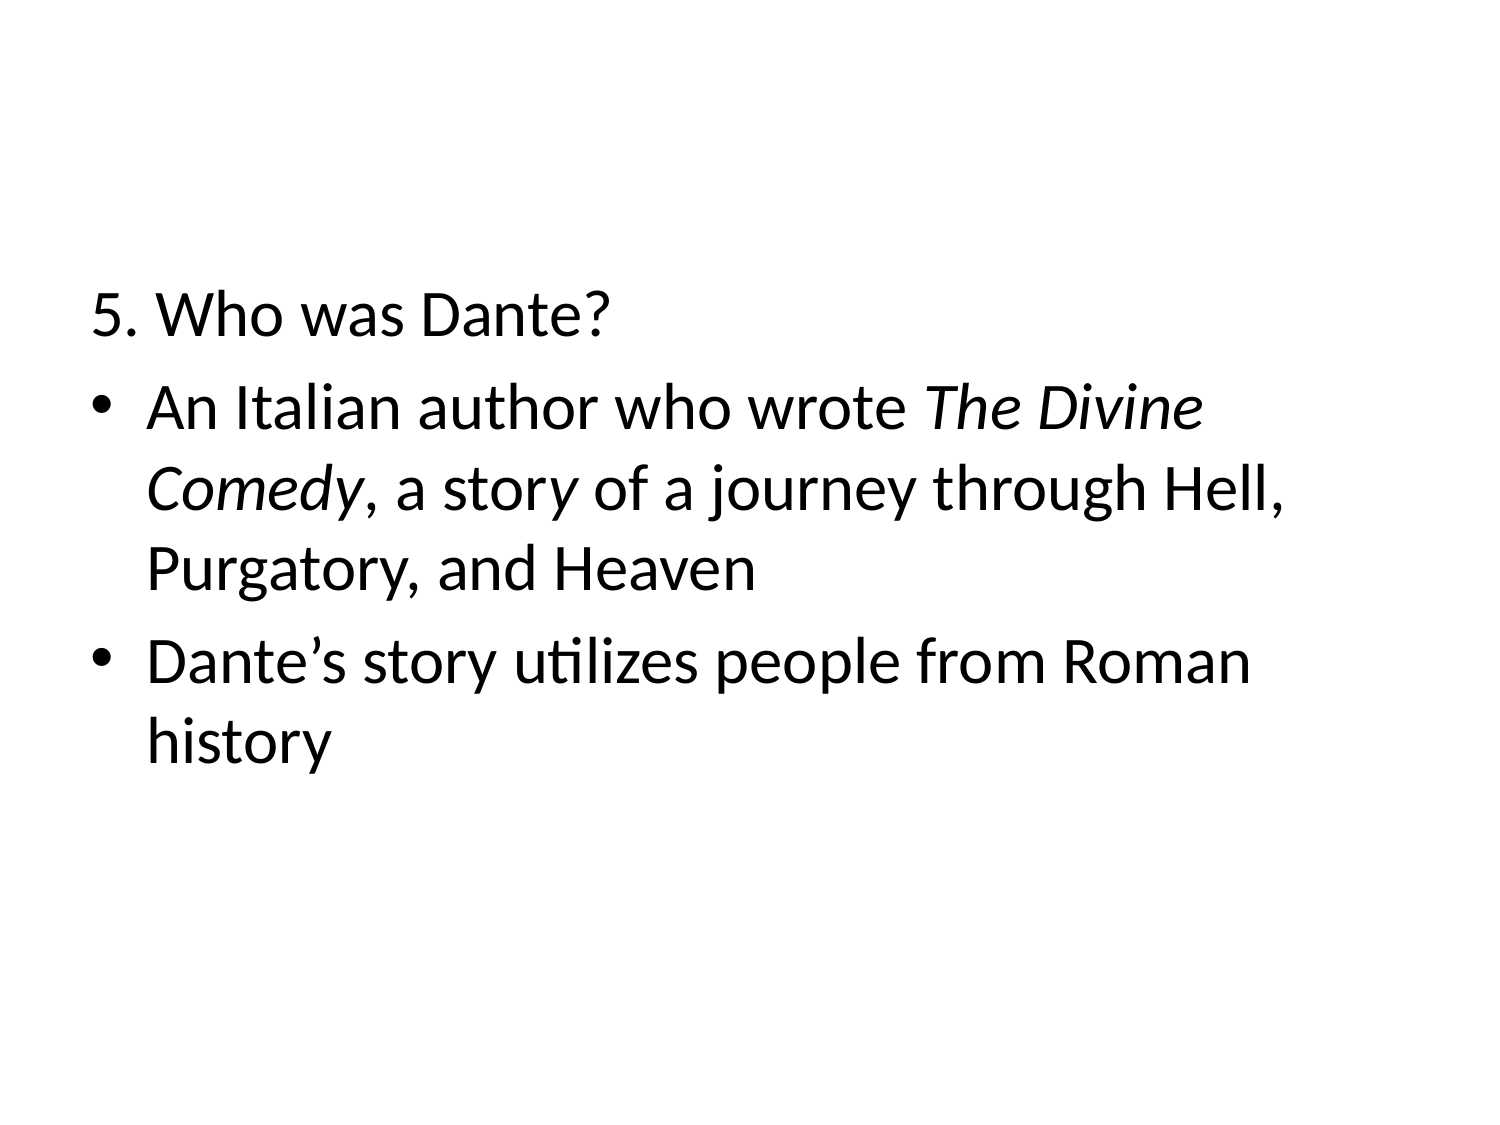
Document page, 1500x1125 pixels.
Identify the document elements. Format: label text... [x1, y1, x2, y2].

list 5. Who was Dante? An Italian author who wrote The Divine Comedy, a story of a journey through Hell, Purgatory, and Heaven Dante’s story utilizes people from Roman history [75, 262, 1425, 1005]
